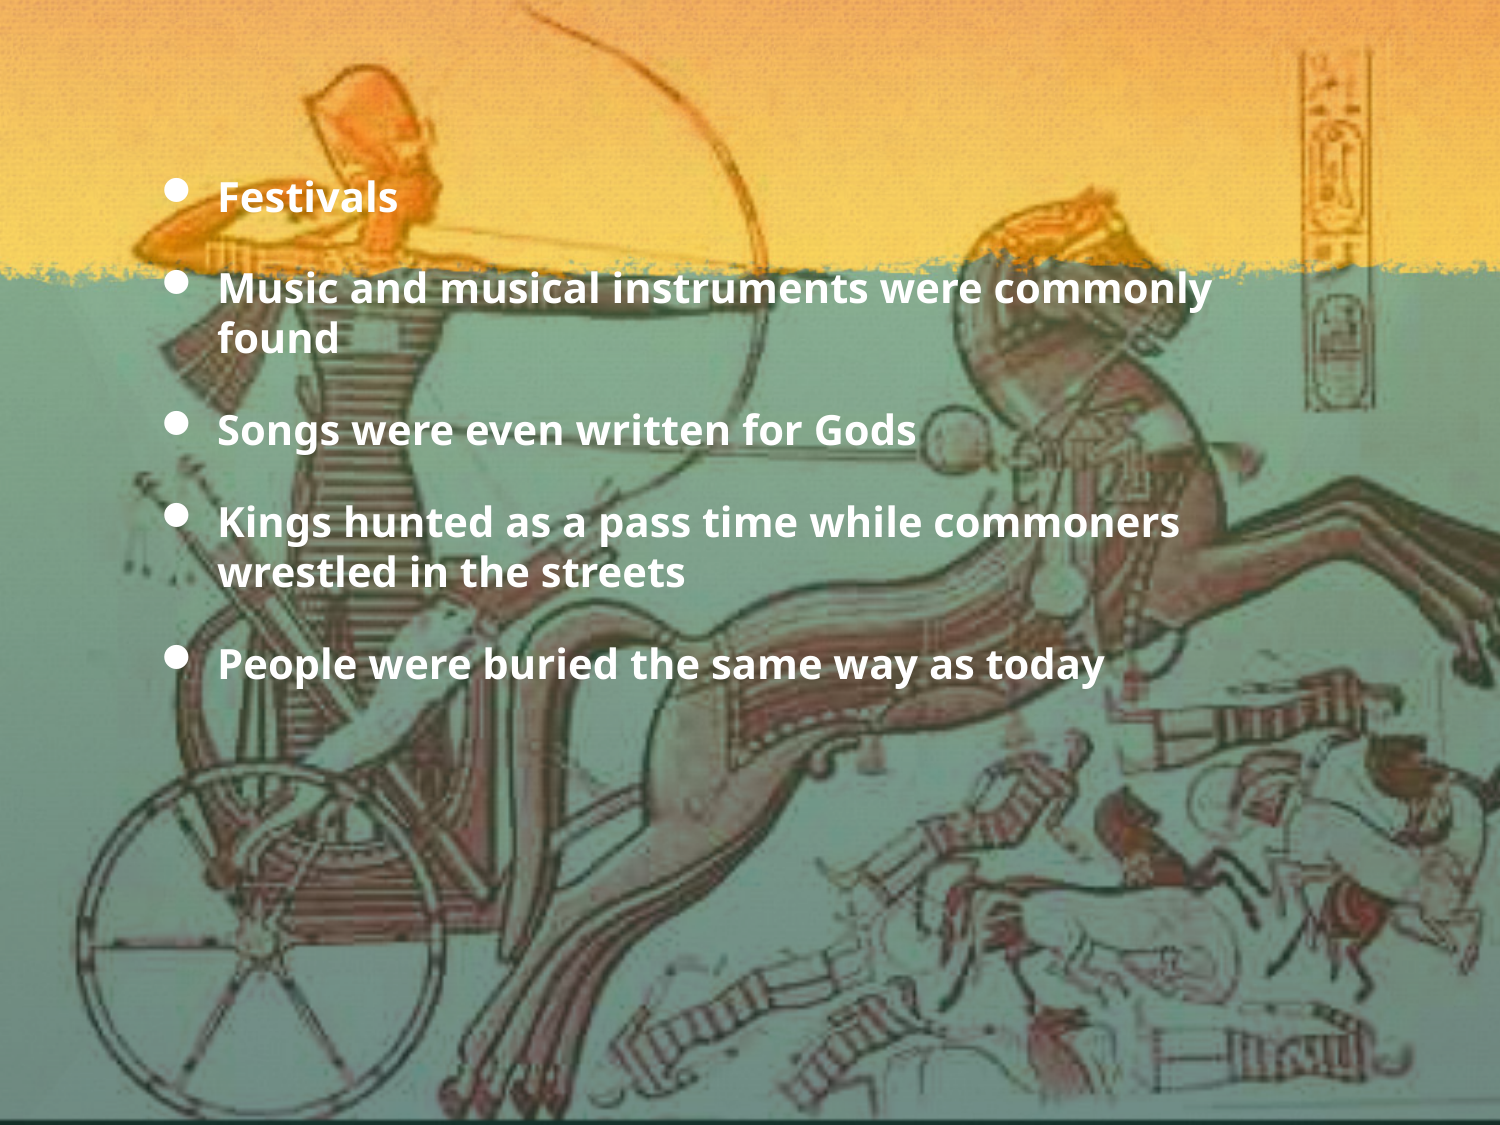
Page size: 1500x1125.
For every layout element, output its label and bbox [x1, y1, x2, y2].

list [0, 0, 1500, 1125]
